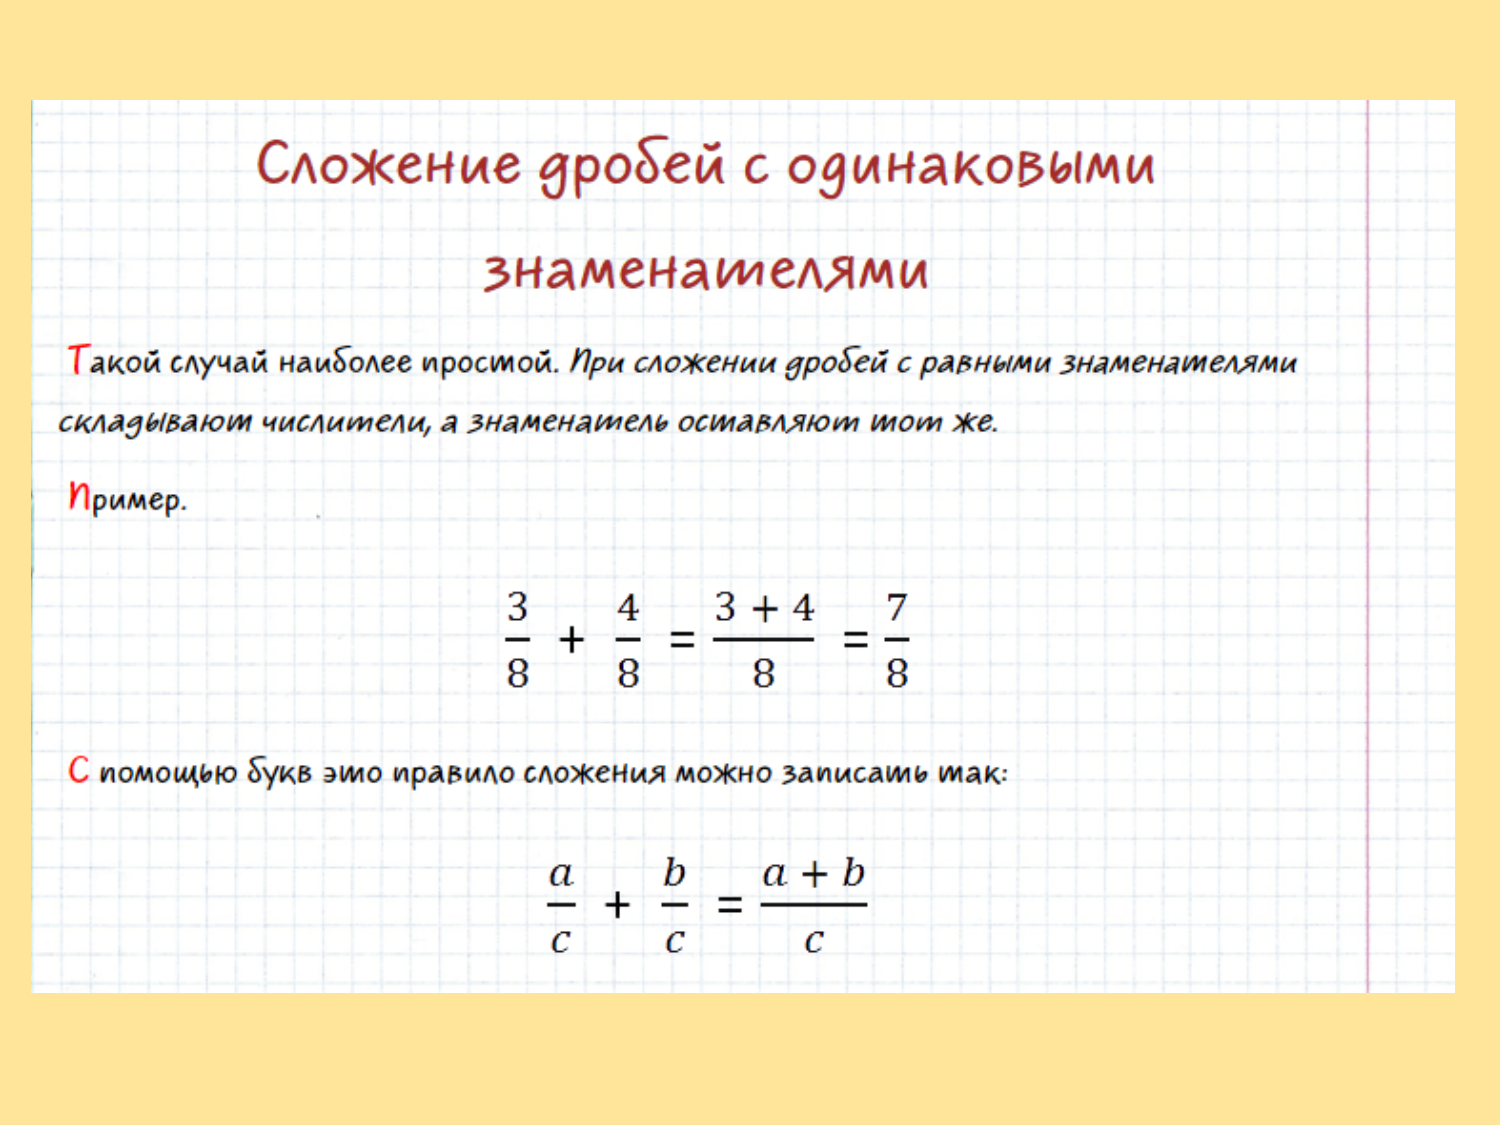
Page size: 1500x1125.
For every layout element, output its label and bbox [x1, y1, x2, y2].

picture [30, 100, 1456, 993]
